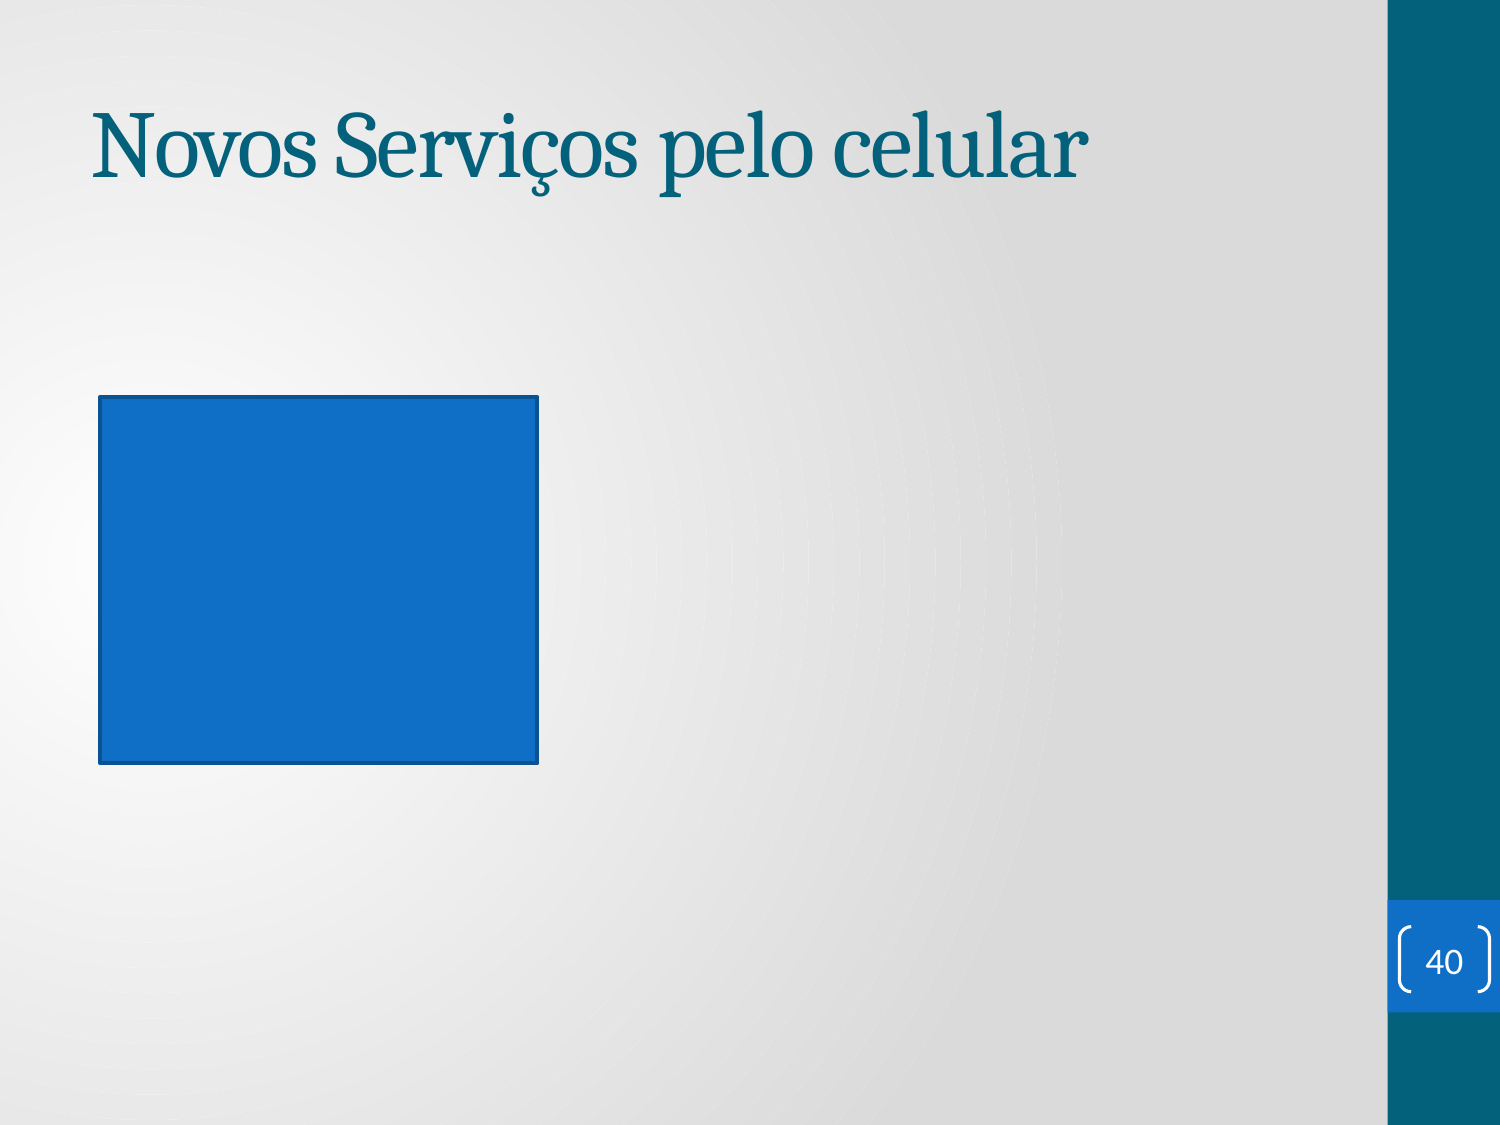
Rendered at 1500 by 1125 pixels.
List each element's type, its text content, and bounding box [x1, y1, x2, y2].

title Novos Serviços pelo celular [75, 45, 1325, 233]
slide_number 40 [1397, 925, 1492, 994]
text_box [98, 395, 539, 765]
